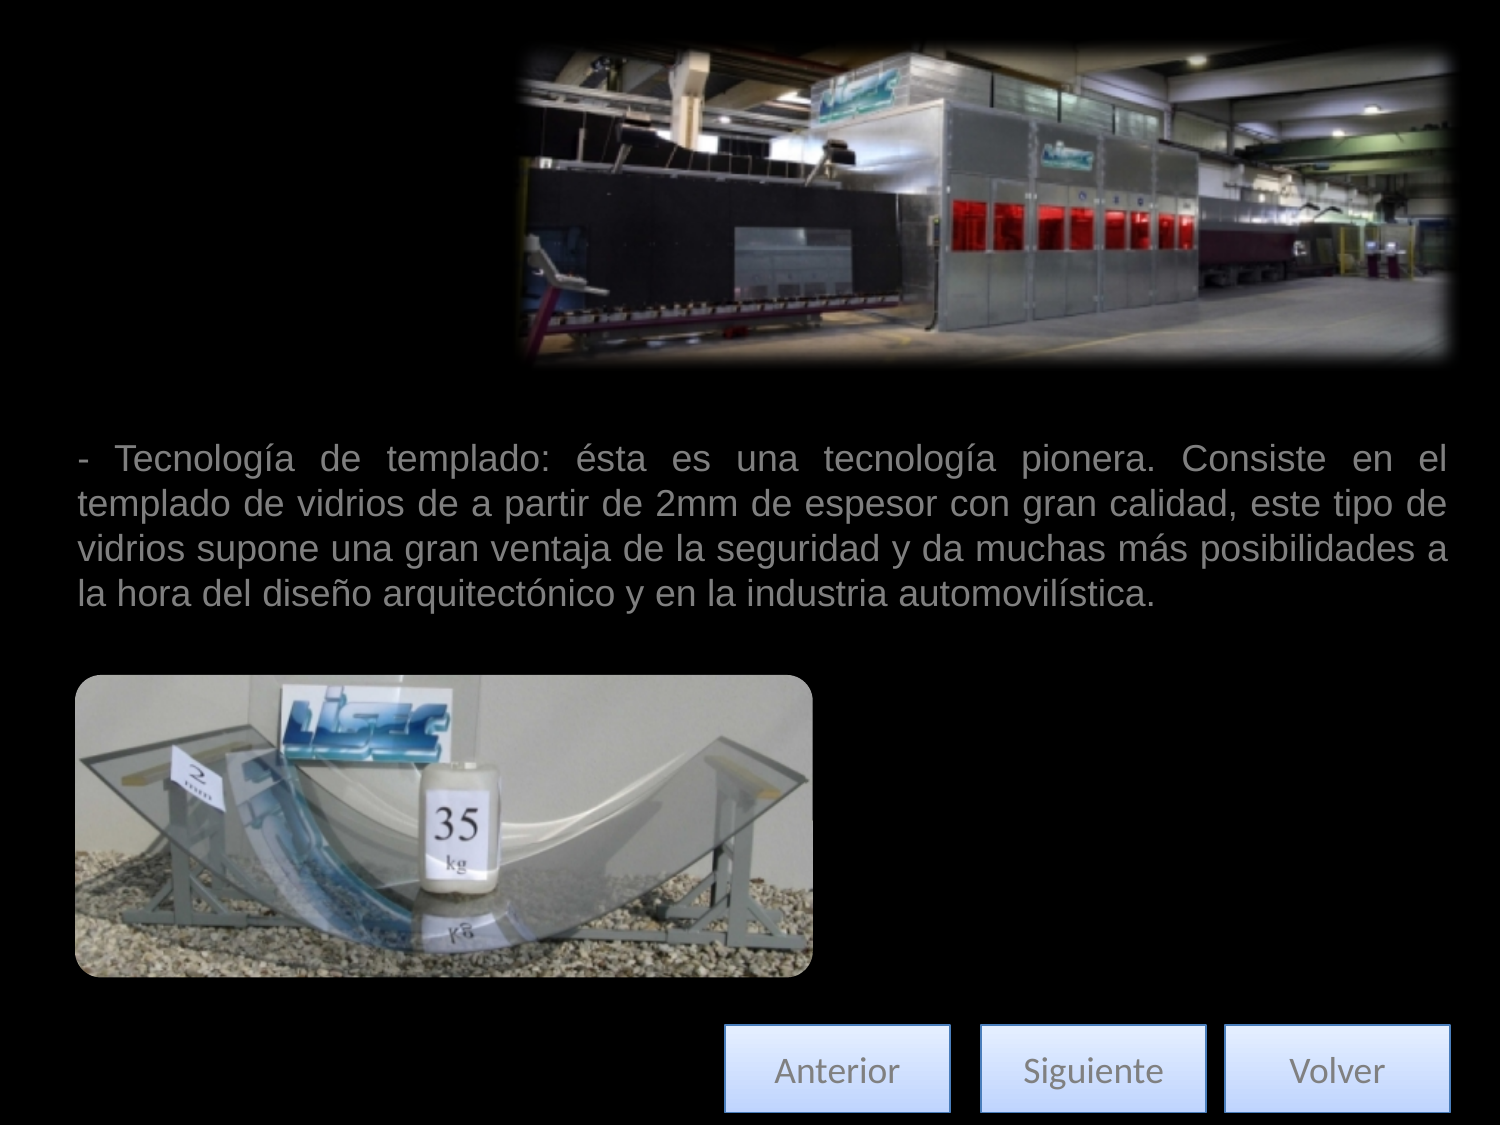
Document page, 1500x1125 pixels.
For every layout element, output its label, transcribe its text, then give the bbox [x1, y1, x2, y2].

text_box - Tecnología de templado: ésta es una tecnología pionera. Consiste en el templado de vidrios de a partir de 2mm de espesor con gran calidad, este tipo de vidrios supone una gran ventaja de la seguridad y da muchas más posibilidades a la hora del diseño arquitectónico y en la industria automovilística. [62, 426, 1463, 667]
text_box Anterior [724, 1024, 951, 1113]
text_box Volver [1224, 1024, 1451, 1113]
text_box Siguiente [980, 1024, 1207, 1113]
picture [74, 674, 813, 978]
picture [512, 37, 1463, 373]
